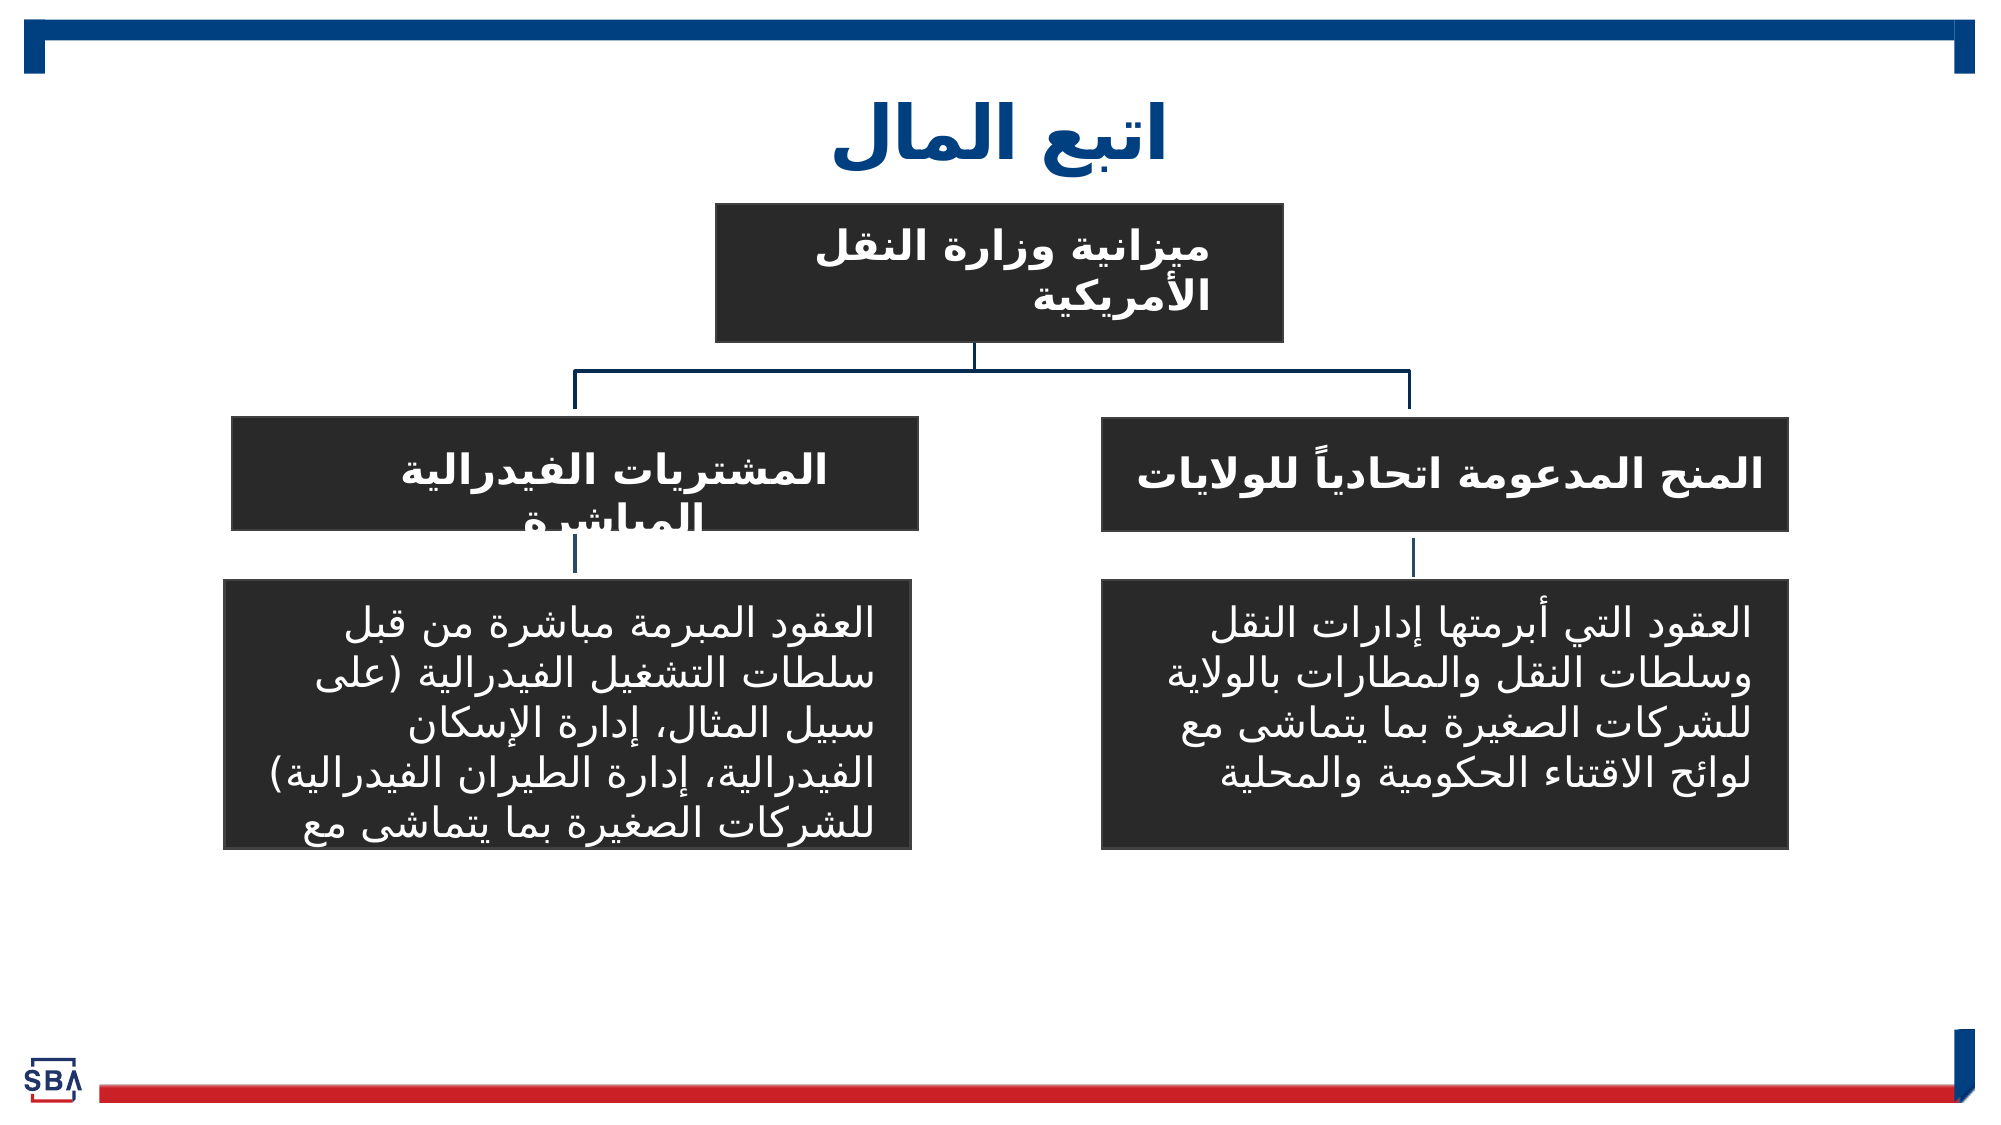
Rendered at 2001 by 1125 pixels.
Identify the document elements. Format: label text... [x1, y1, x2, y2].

text_box [974, 342, 1410, 410]
text_box [575, 342, 974, 410]
text_box [715, 203, 1284, 343]
text_box المنح المدعومة اتحادياً للولايات [1107, 439, 1794, 505]
text_box [231, 416, 919, 531]
text_box العقود التي أبرمتها إدارات النقل وسلطات النقل والمطارات بالولاية للشركات الصغيرة بما يتماشى مع لوائح الاقتناء الحكومية والمحلية [1121, 588, 1769, 854]
text_box [1101, 417, 1789, 532]
text_box العقود المبرمة مباشرة من قبل سلطات التشغيل الفيدرالية (على سبيل المثال، إدارة الإسكان الفيدرالية، إدارة الطيران الفيدرالية) للشركات الصغيرة بما يتماشى مع لوائح الاقتناء الفيدرالية [243, 588, 892, 954]
text_box [223, 579, 912, 850]
title اتبع المال [137, 87, 1863, 186]
text_box ميزانية وزارة النقل الأمريكية [774, 211, 1227, 327]
text_box المشتريات الفيدرالية المباشرة [291, 435, 939, 551]
text_box [1101, 579, 1789, 850]
